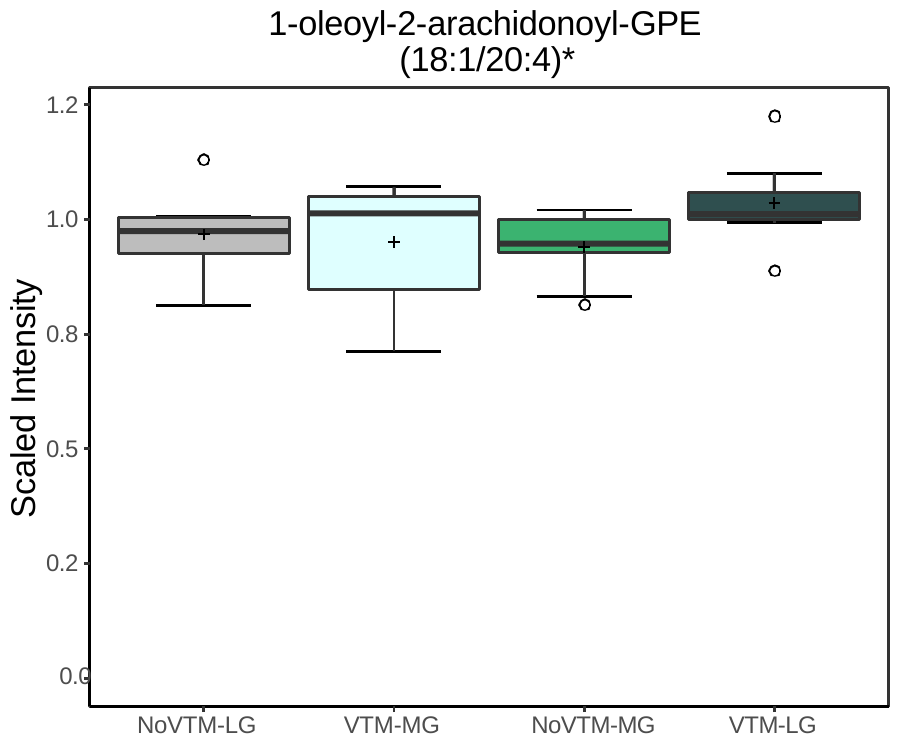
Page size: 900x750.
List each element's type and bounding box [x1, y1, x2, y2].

title [130, 0, 770, 86]
text_box [1, 274, 82, 521]
text_box [44, 87, 82, 118]
slide_number [134, 713, 275, 750]
footer [57, 661, 95, 750]
text_box [44, 201, 82, 233]
text_box [83, 86, 891, 738]
text_box [44, 545, 82, 577]
